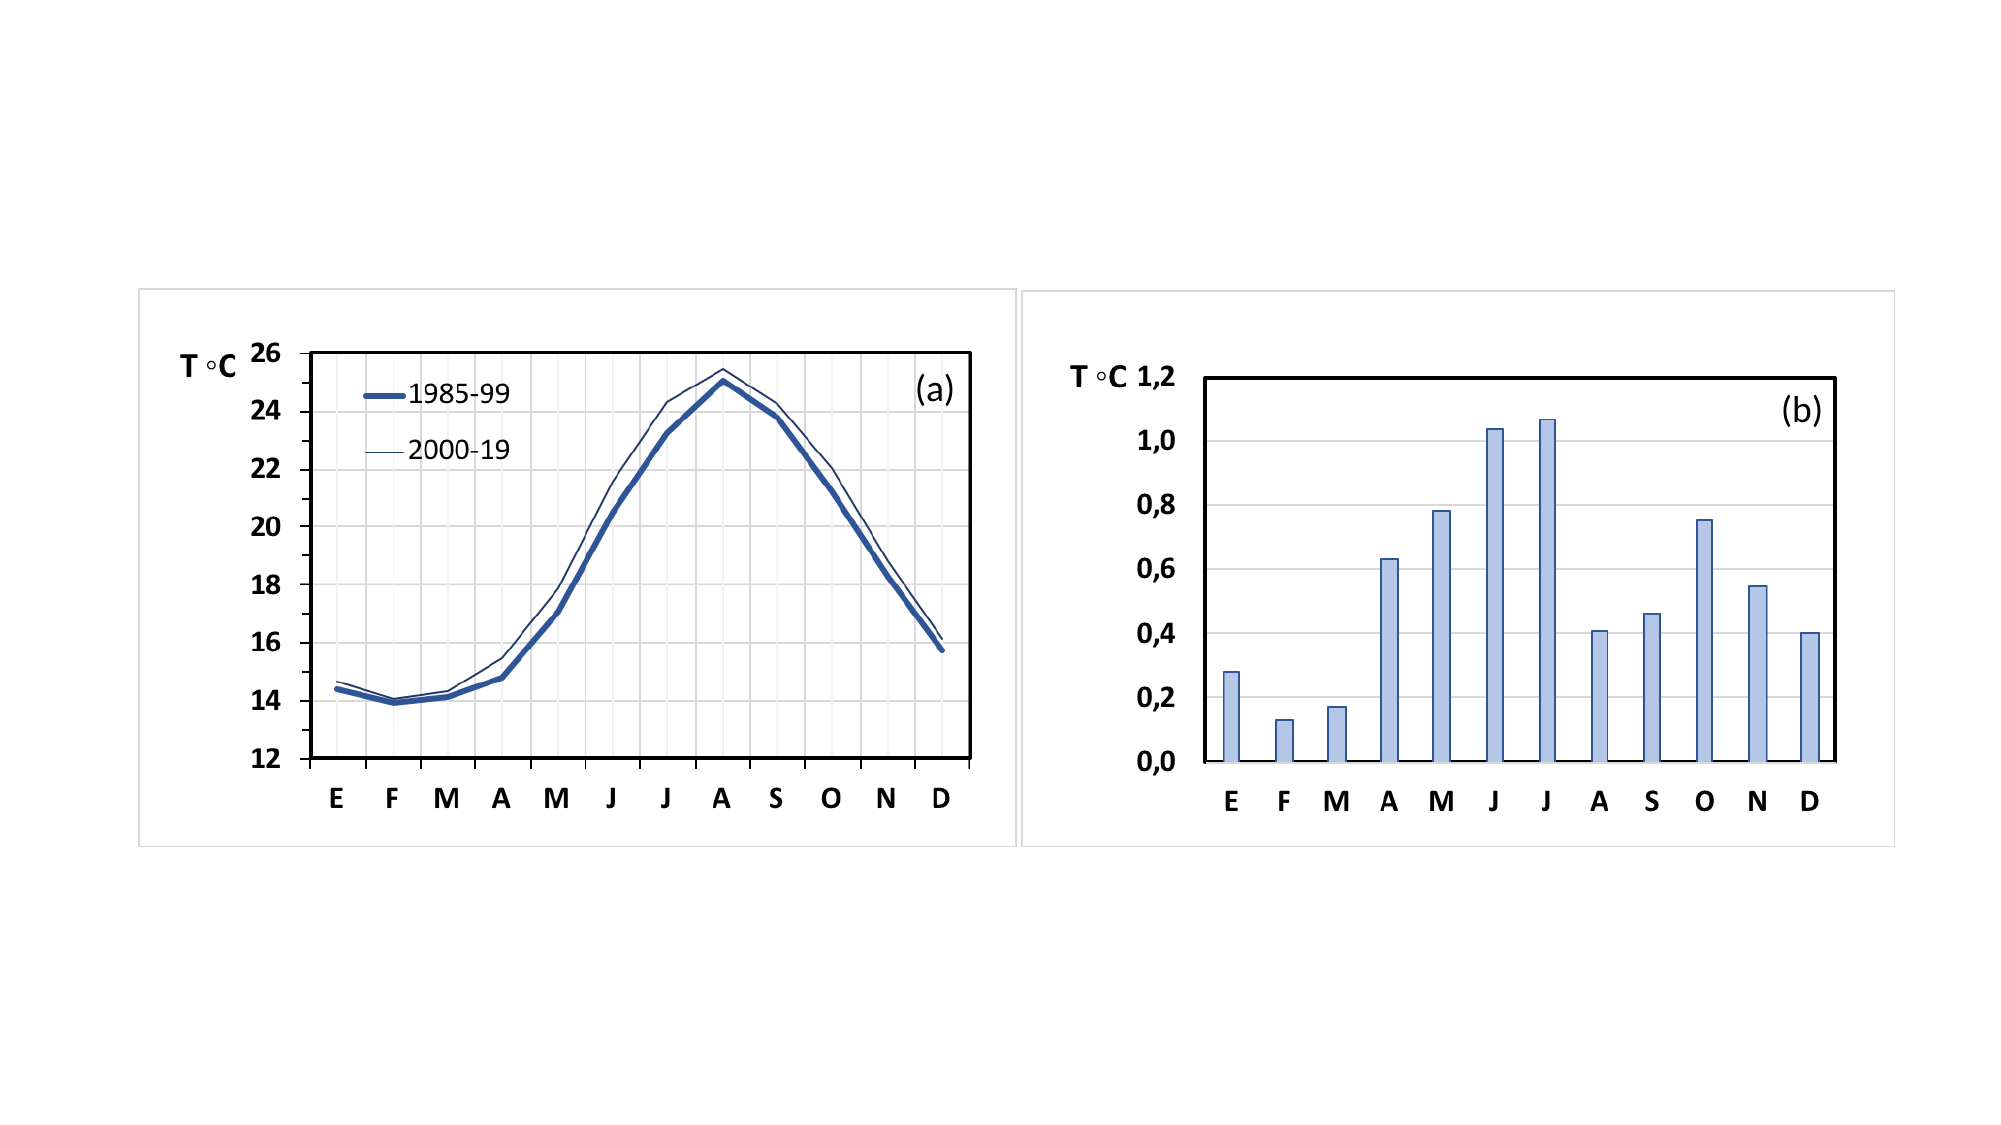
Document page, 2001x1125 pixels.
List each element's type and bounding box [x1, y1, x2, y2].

text_box [138, 288, 1895, 847]
